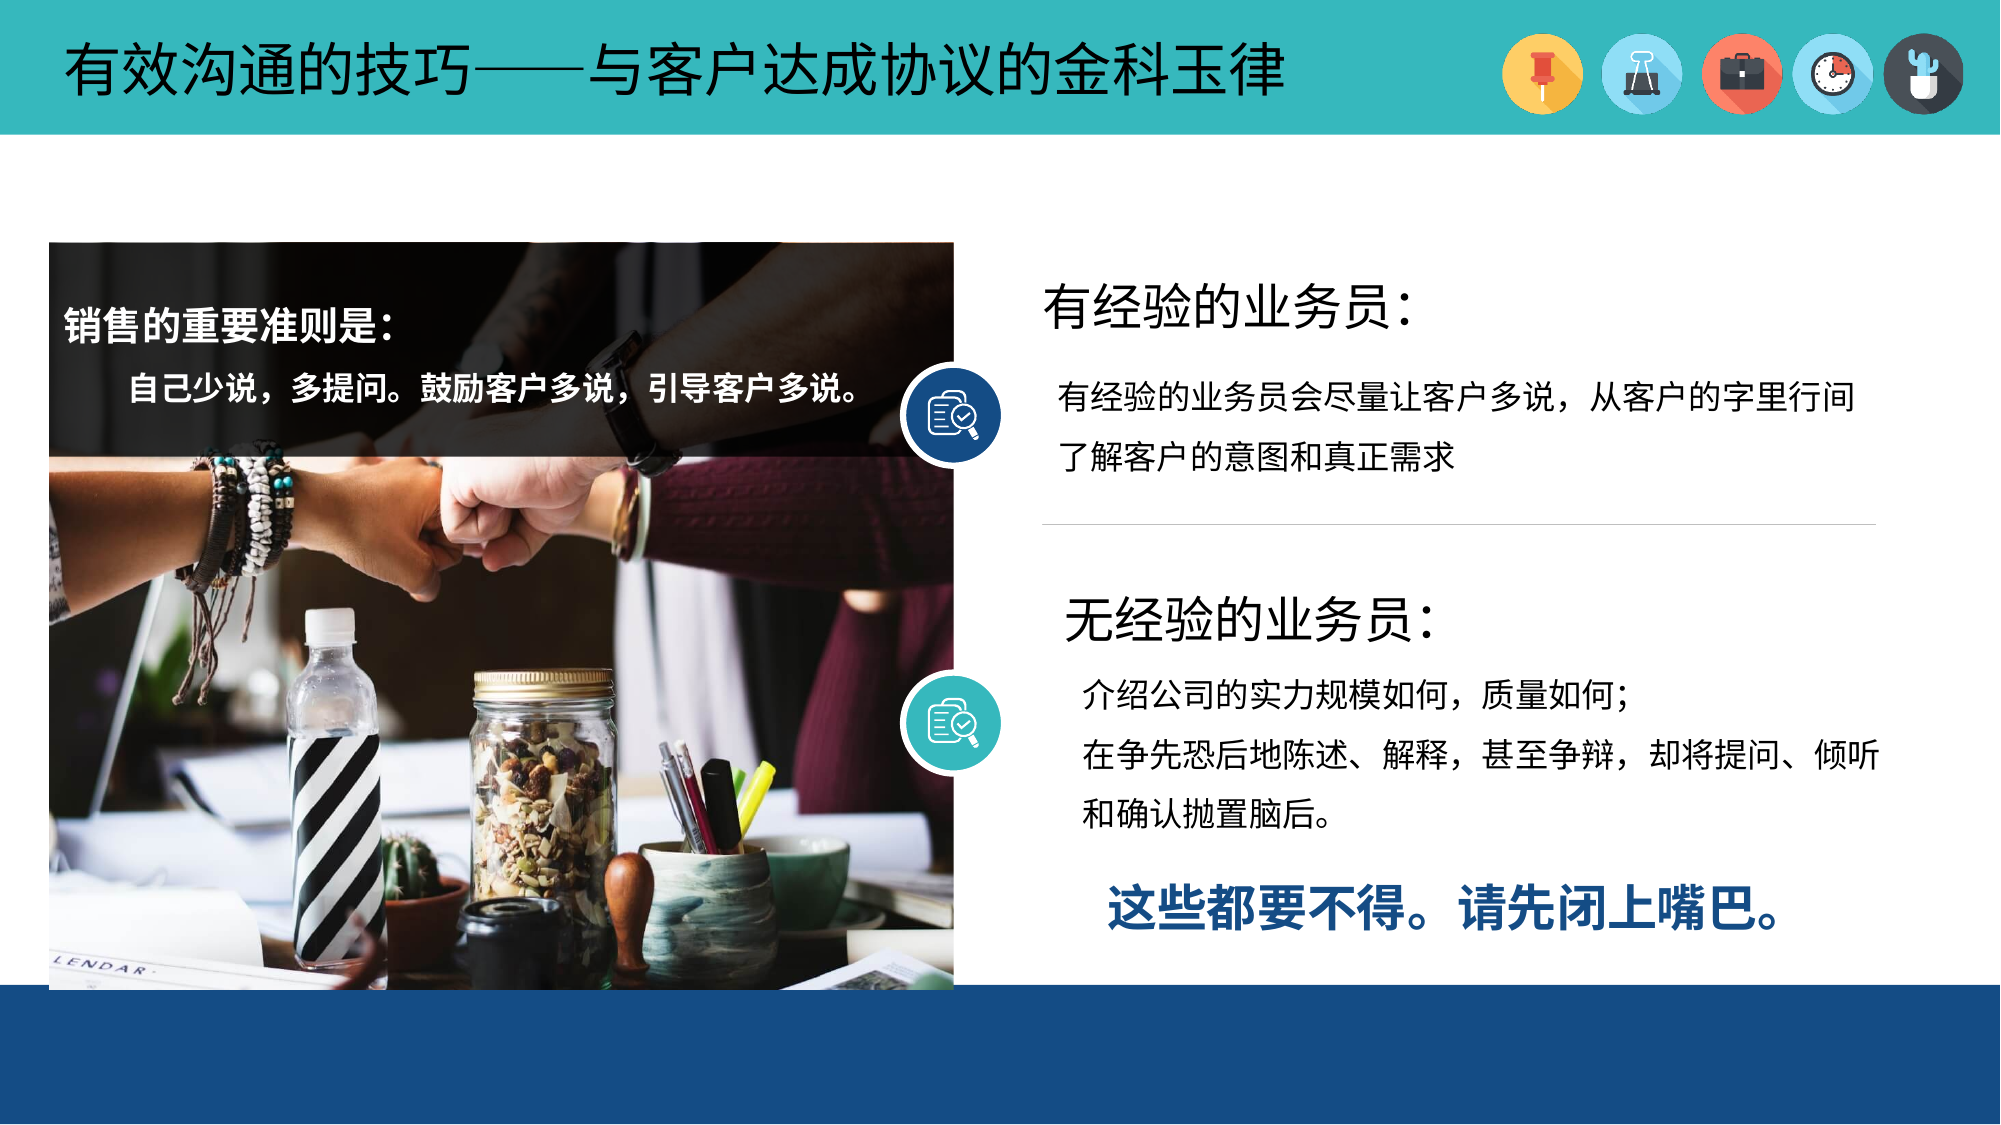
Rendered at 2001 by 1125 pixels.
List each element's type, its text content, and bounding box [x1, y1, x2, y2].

text_box [48, 242, 955, 458]
text_box 无经验的业务员： [1049, 550, 1829, 631]
text_box [0, 984, 2000, 1125]
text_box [903, 672, 1005, 774]
text_box [0, 0, 2000, 136]
text_box 有效沟通的技巧——与客户达成协议的金科玉律 [49, 25, 1307, 110]
text_box 销售的重要准则是： 自己少说，多提问。鼓励客户多说，引导客户多说。 [49, 269, 954, 416]
text_box 有经验的业务员： [1027, 237, 1807, 318]
text_box 有经验的业务员会尽量让客户多说，从客户的字里行间了解客户的意图和真正需求 [1042, 348, 1876, 514]
picture [1502, 27, 1964, 116]
text_box 这些都要不得。请先闭上嘴巴。 [1049, 868, 1876, 944]
text_box [48, 458, 955, 991]
text_box 介绍公司的实力规模如何，质量如何； 在争先恐后地陈述、解释，甚至争辩，却将提问、倾听和确认抛置脑后。 [1068, 646, 1925, 857]
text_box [903, 364, 1005, 466]
